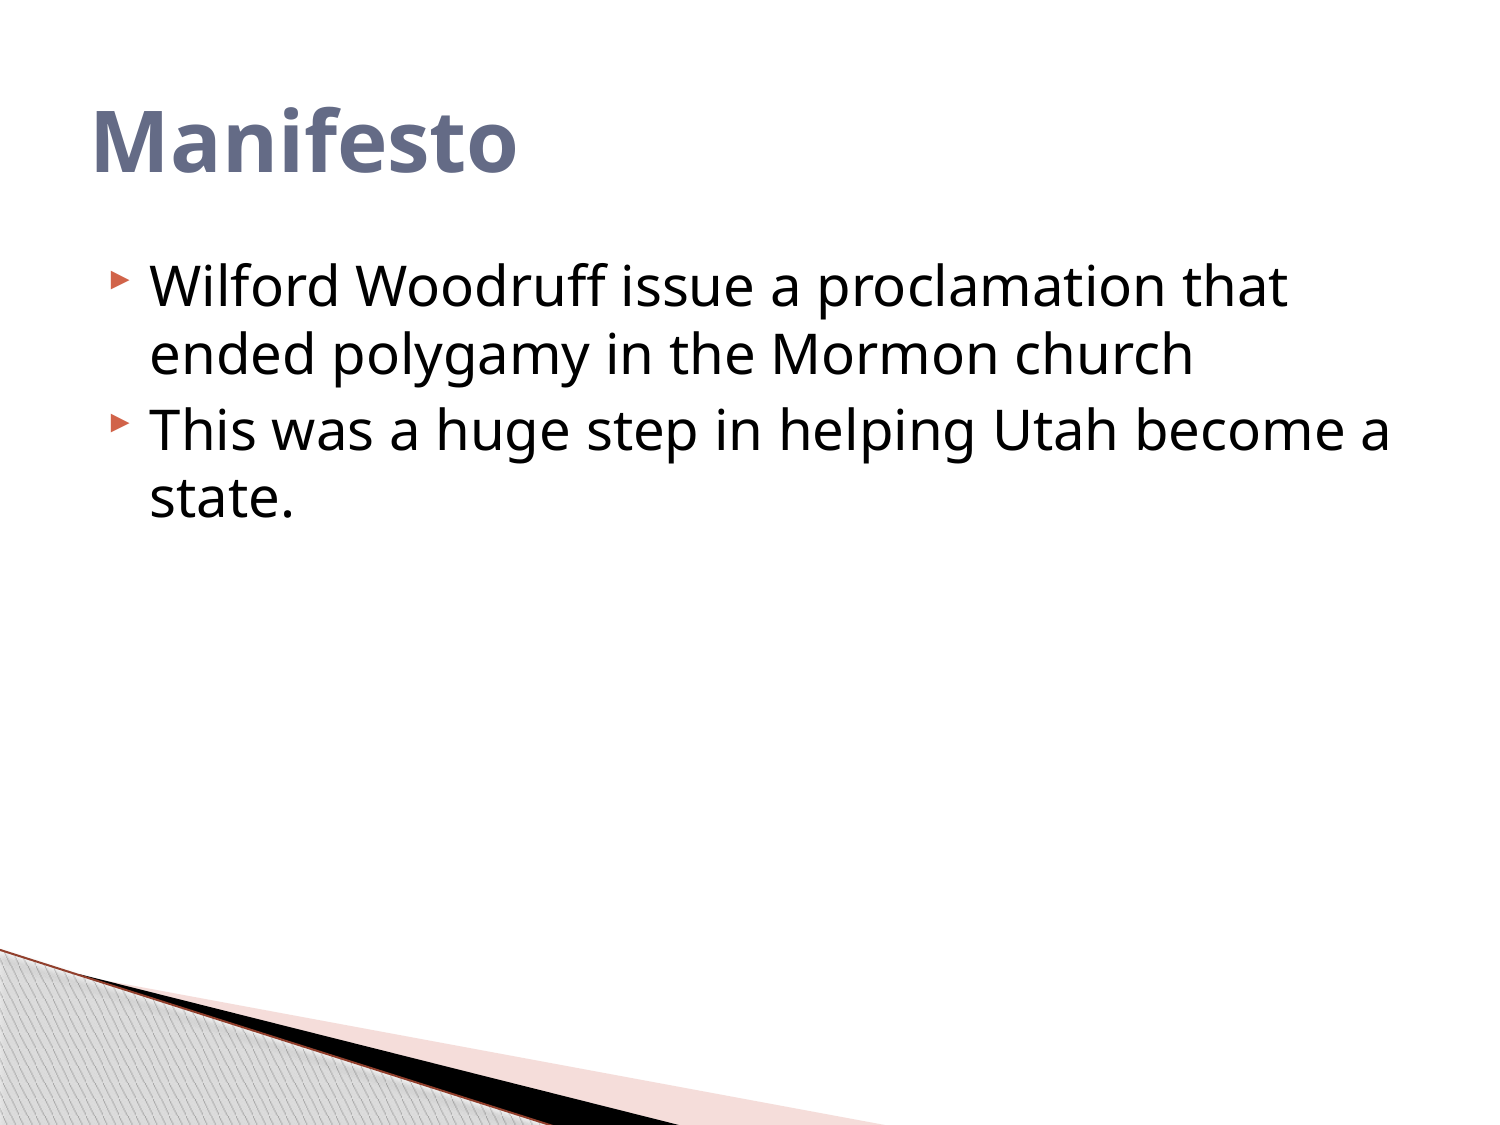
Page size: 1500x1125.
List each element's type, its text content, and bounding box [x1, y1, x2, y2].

title Manifesto [75, 45, 1425, 233]
list Wilford Woodruff issue a proclamation that ended polygamy in the Mormon church This was a huge step in helping Utah become a state. [75, 243, 1425, 986]
